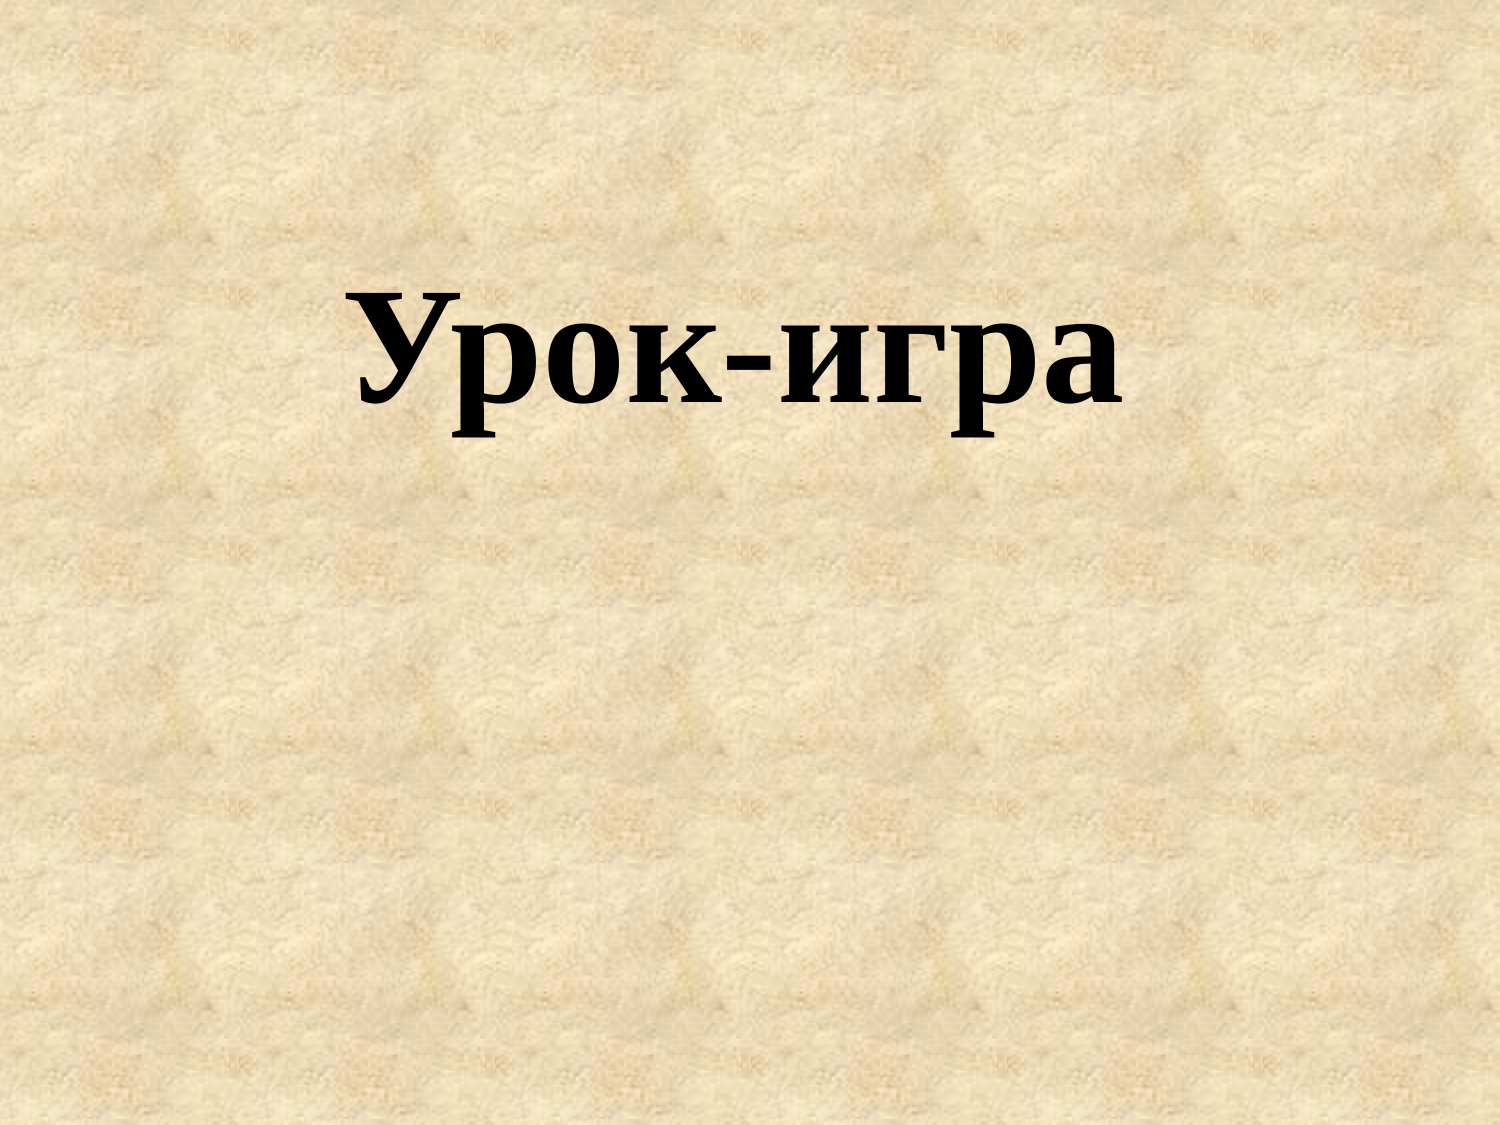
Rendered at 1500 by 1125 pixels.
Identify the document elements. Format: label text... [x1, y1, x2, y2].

title Урок-игра [117, 82, 1393, 591]
picture [0, 0, 1500, 1125]
